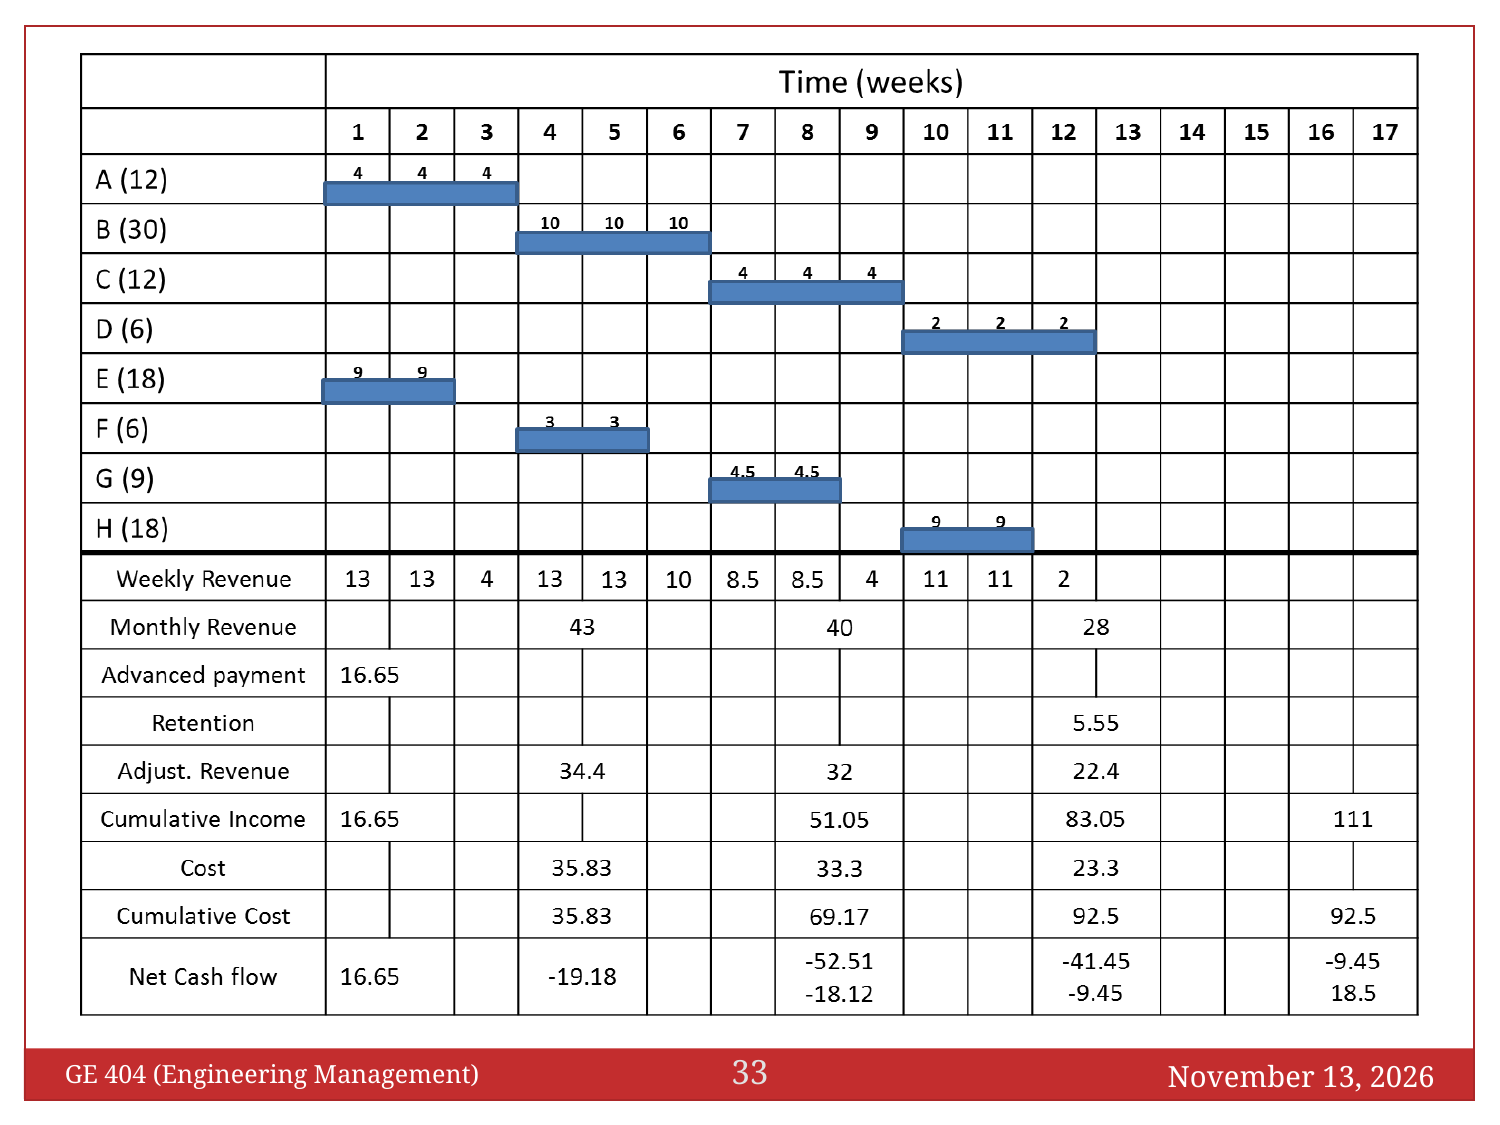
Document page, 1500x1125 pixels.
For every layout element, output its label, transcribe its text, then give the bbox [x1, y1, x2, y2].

footer GE 404 (Engineering Management) [50, 1051, 638, 1112]
slide_number 33 [699, 1037, 800, 1110]
picture [79, 49, 1421, 1026]
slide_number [950, 1050, 1450, 1111]
